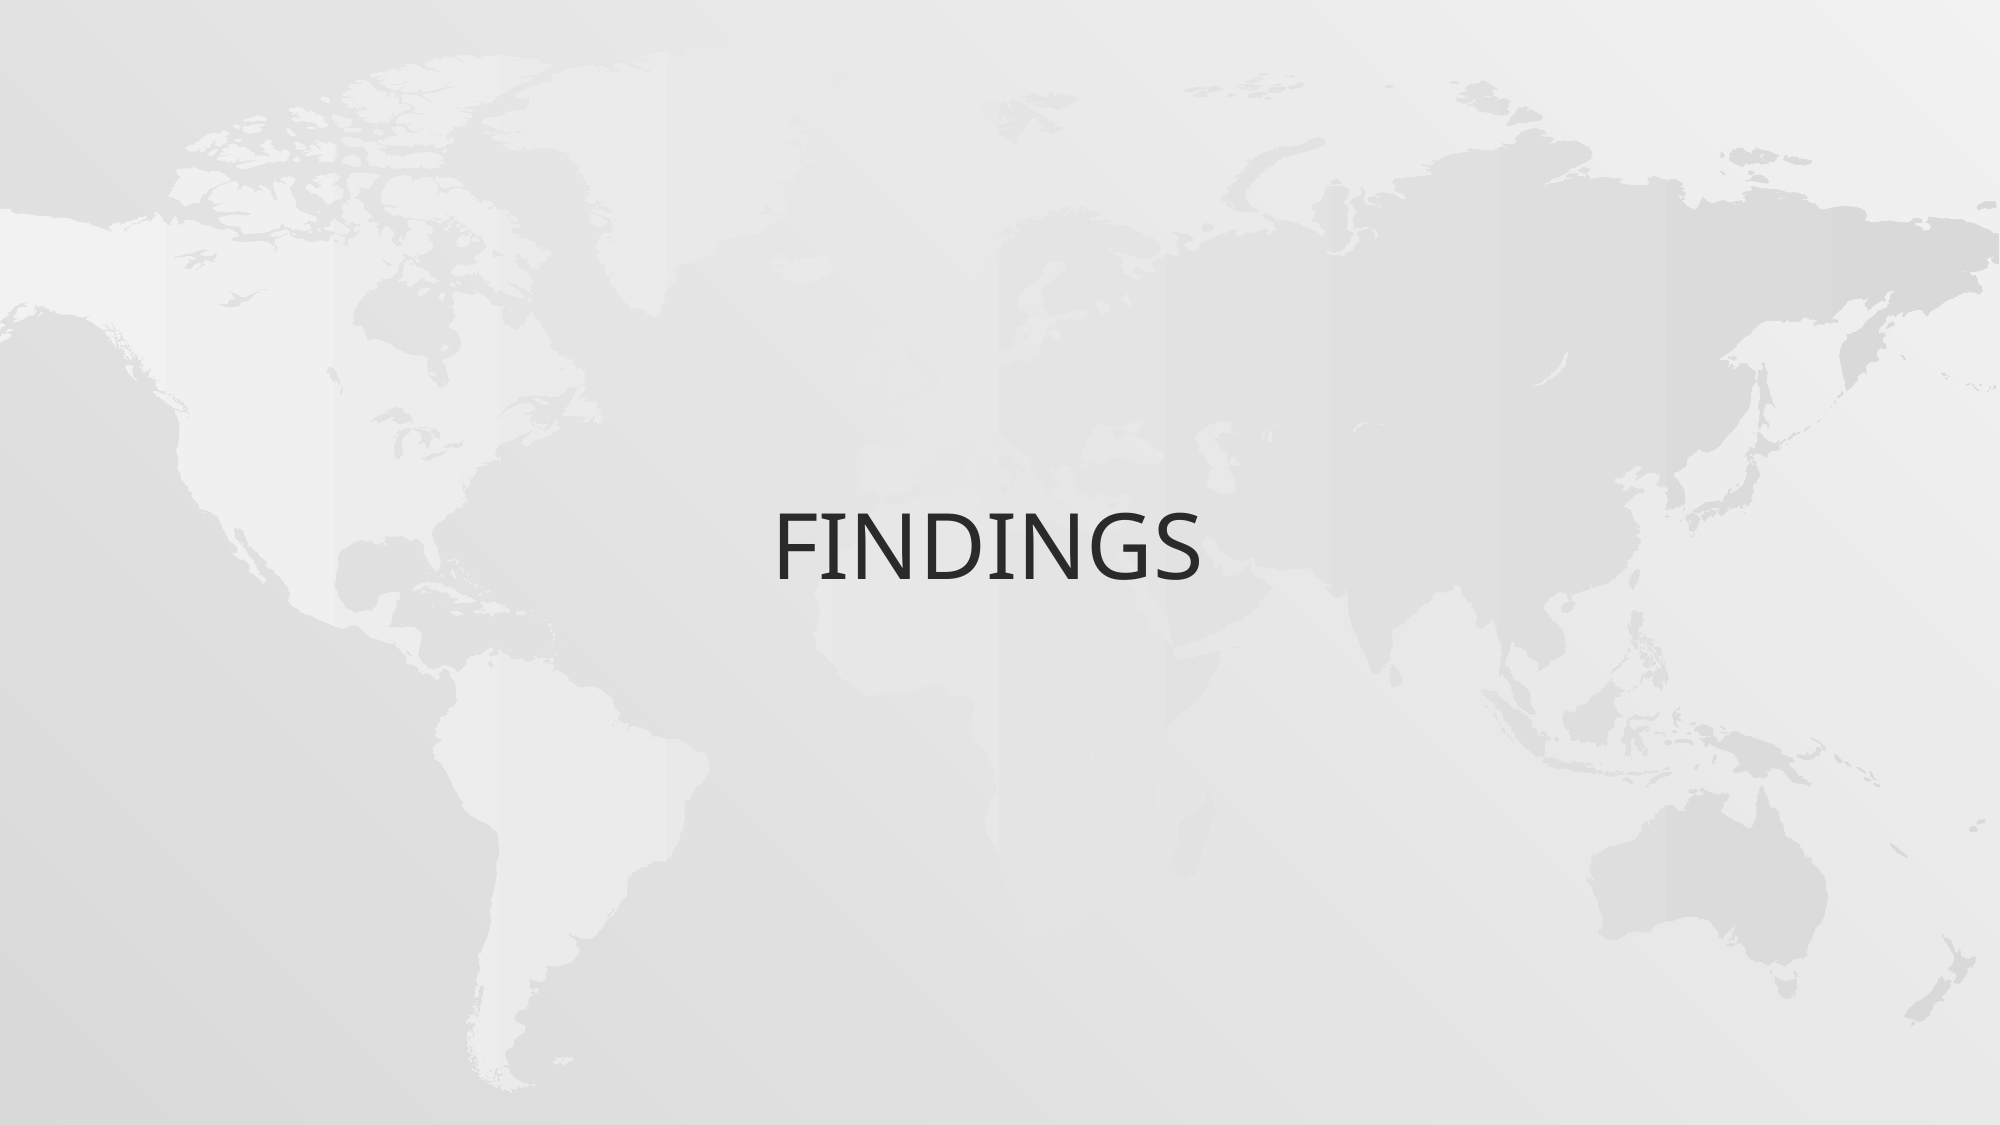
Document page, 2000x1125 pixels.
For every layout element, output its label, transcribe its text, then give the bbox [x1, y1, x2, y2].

title Findings [199, 299, 1800, 800]
